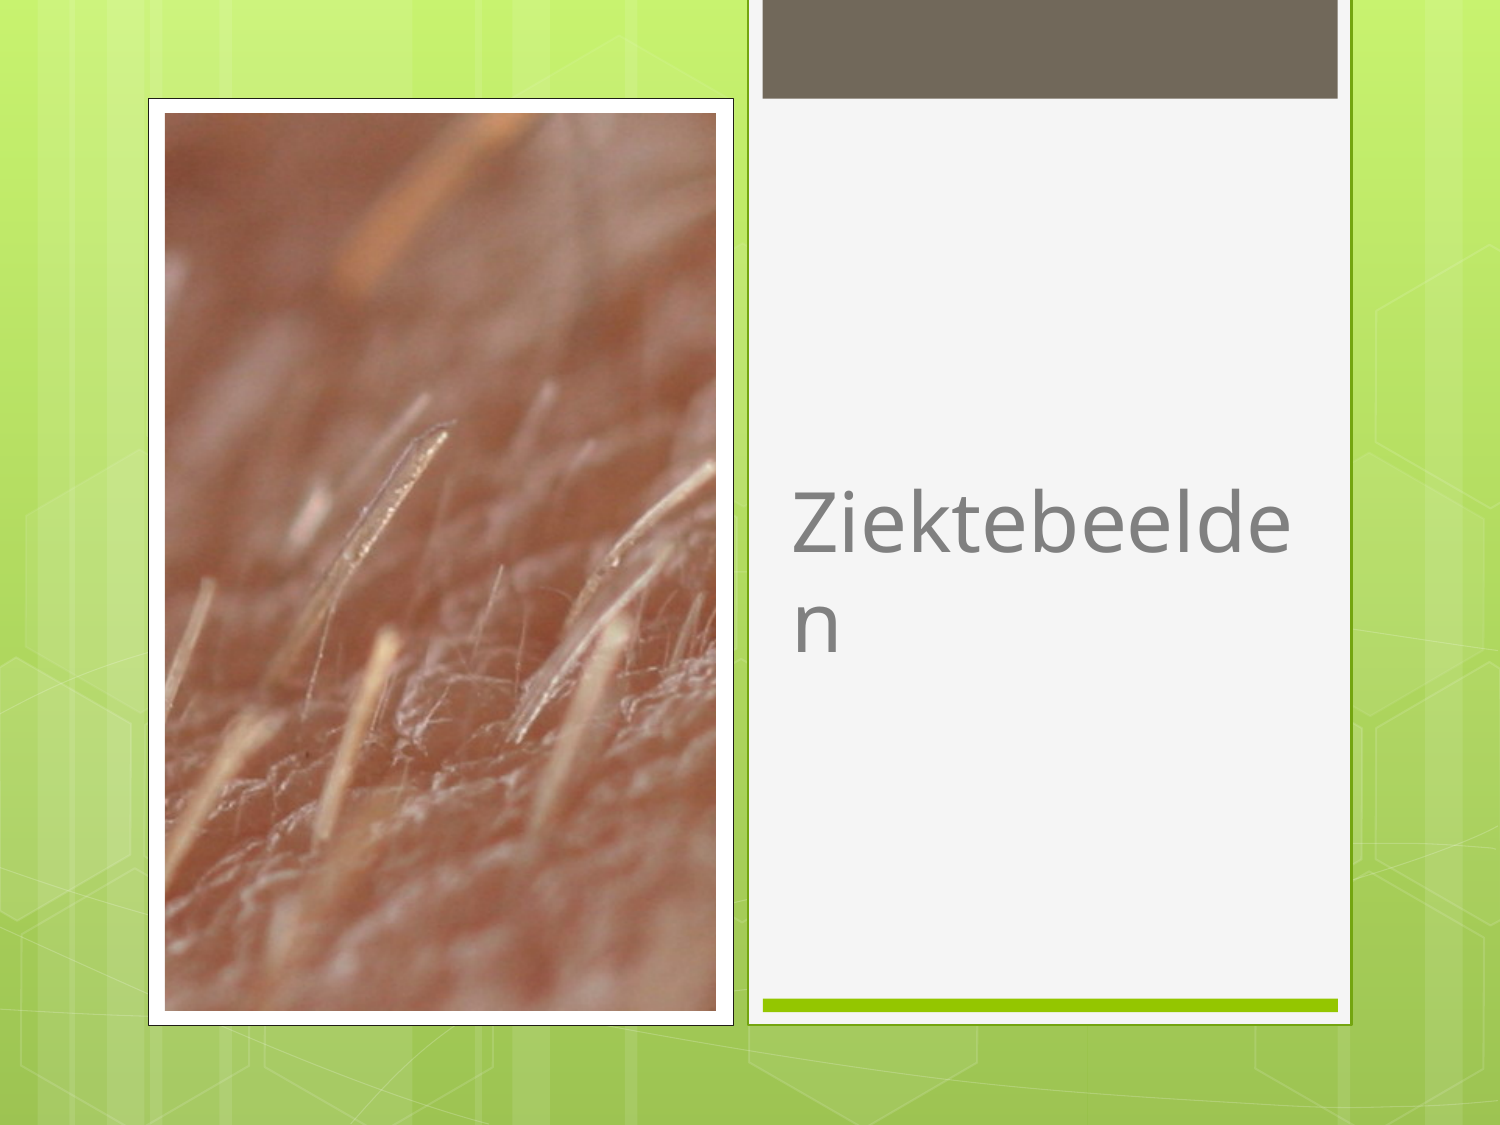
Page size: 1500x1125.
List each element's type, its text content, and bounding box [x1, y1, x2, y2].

picture [164, 113, 717, 1011]
title Ziektebeelden [776, 436, 1319, 677]
